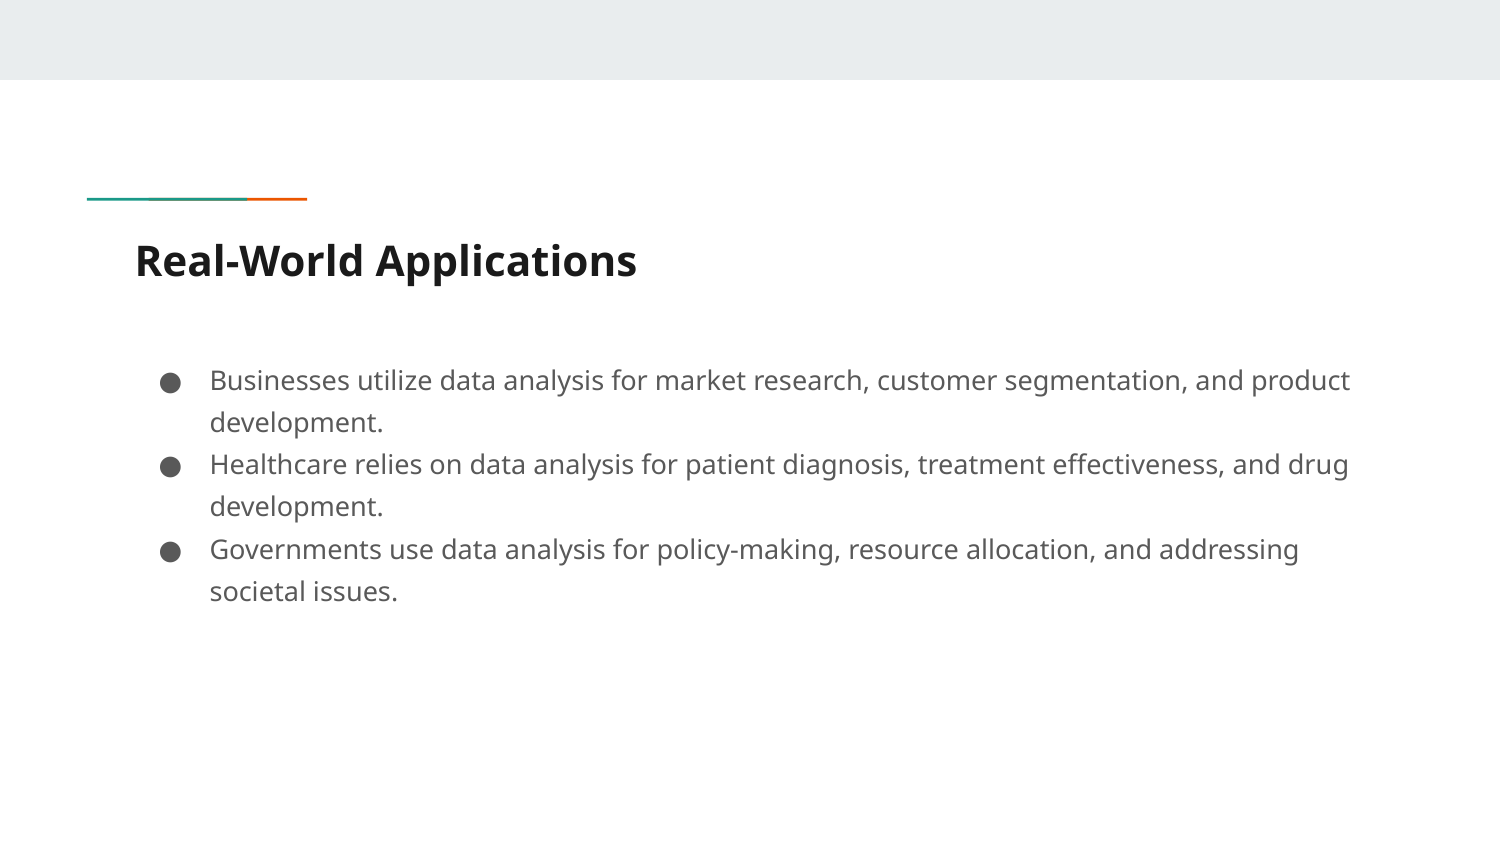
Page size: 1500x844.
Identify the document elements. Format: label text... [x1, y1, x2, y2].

list Businesses utilize data analysis for market research, customer segmentation, and product development. Healthcare relies on data analysis for patient diagnosis, treatment effectiveness, and drug development. Governments use data analysis for policy-making, resource allocation, and addressing societal issues. [119, 341, 1381, 712]
title Real-World Applications [119, 216, 1381, 305]
